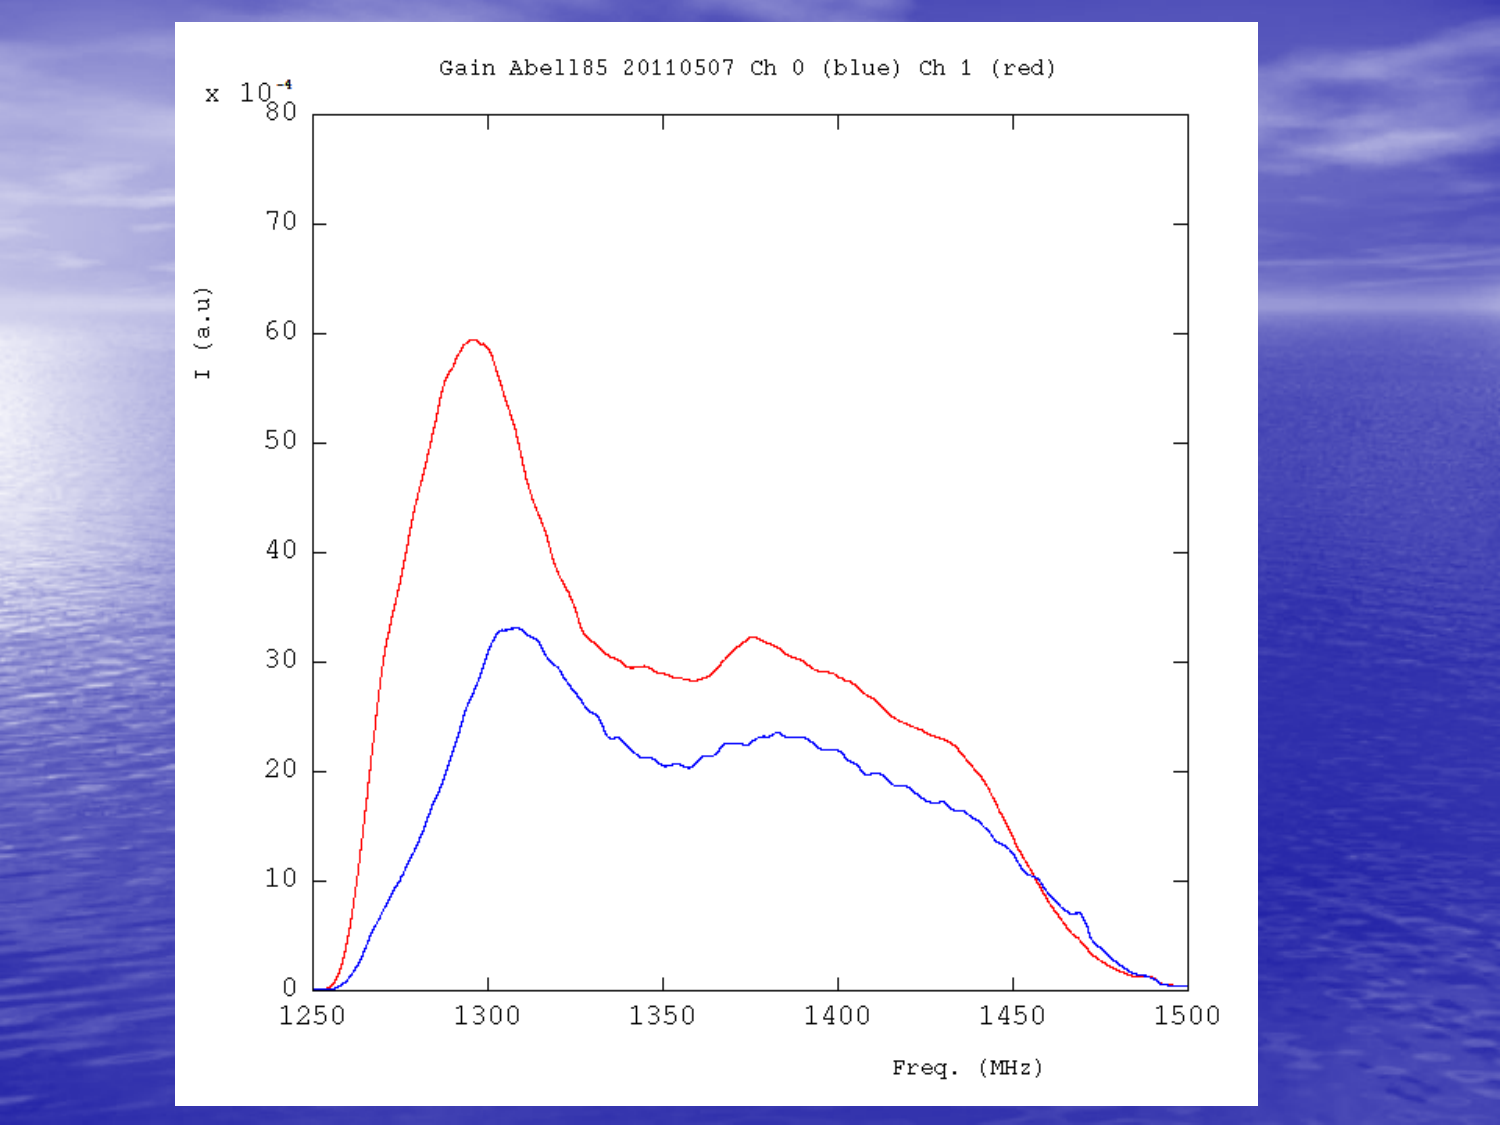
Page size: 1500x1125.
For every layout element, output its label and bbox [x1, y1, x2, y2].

picture [174, 22, 1259, 1107]
